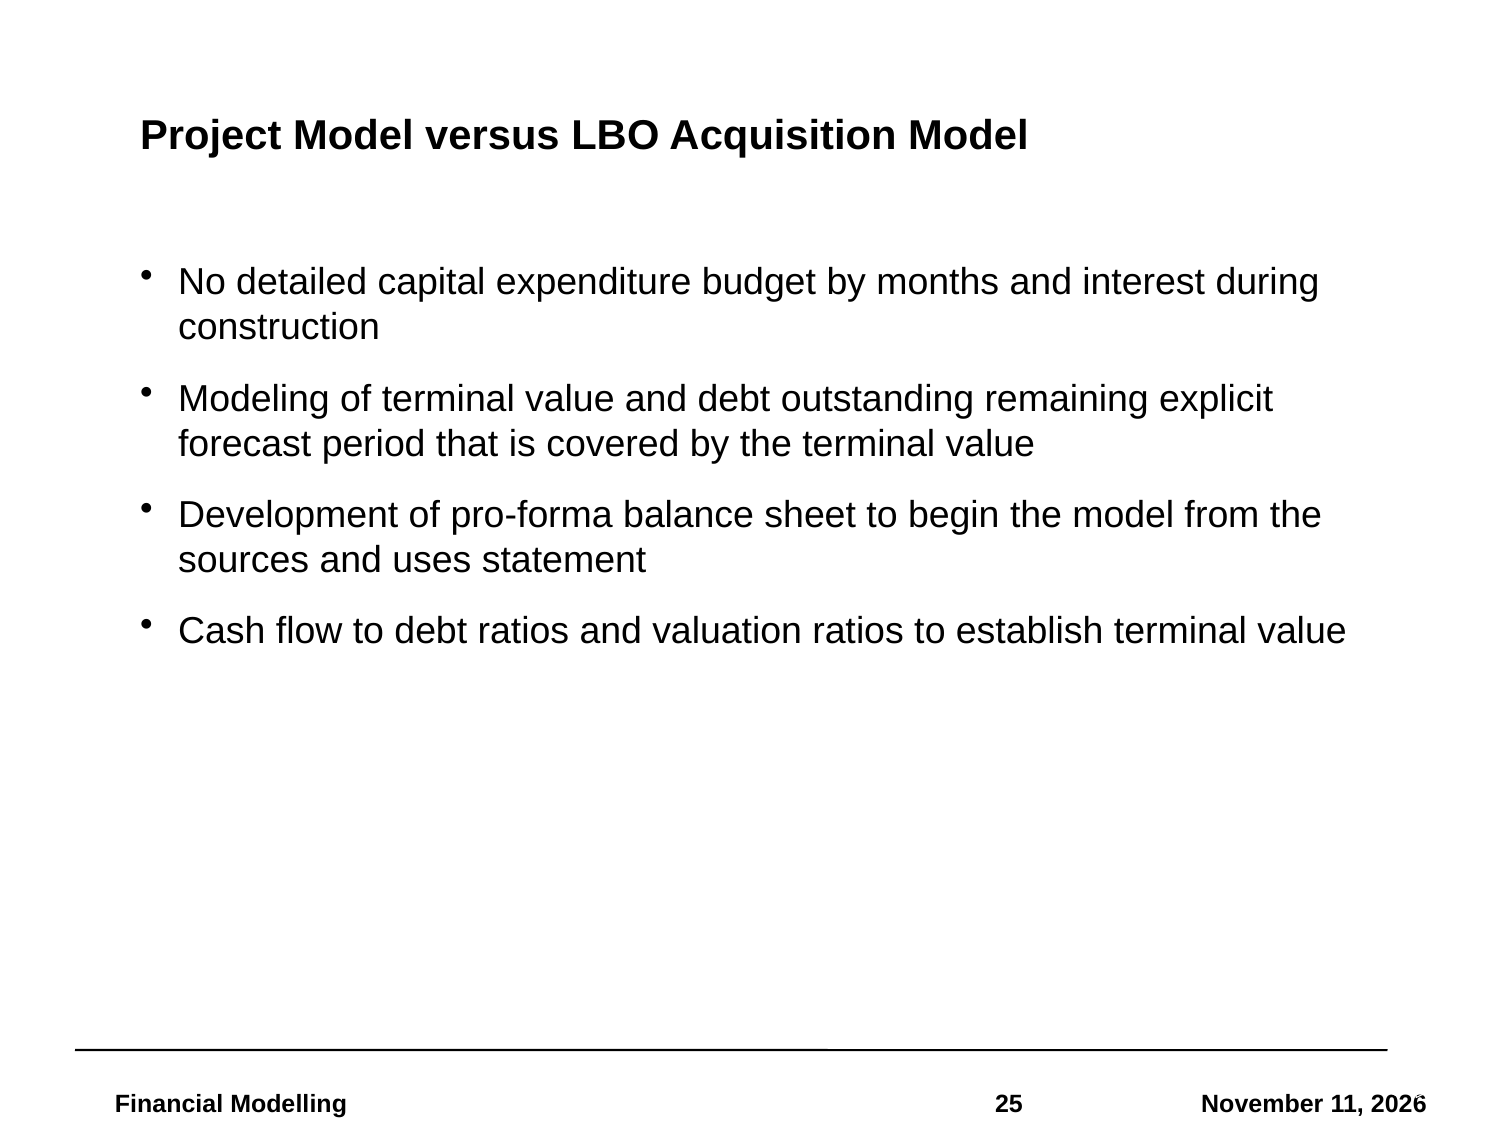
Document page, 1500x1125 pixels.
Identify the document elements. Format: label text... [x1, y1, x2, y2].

list No detailed capital expenditure budget by months and interest during construction Modeling of terminal value and debt outstanding remaining explicit forecast period that is covered by the terminal value Development of pro-forma balance sheet to begin the model from the sources and uses statement Cash flow to debt ratios and valuation ratios to establish terminal value [124, 249, 1413, 1001]
title Project Model versus LBO Acquisition Model [124, 99, 1413, 226]
